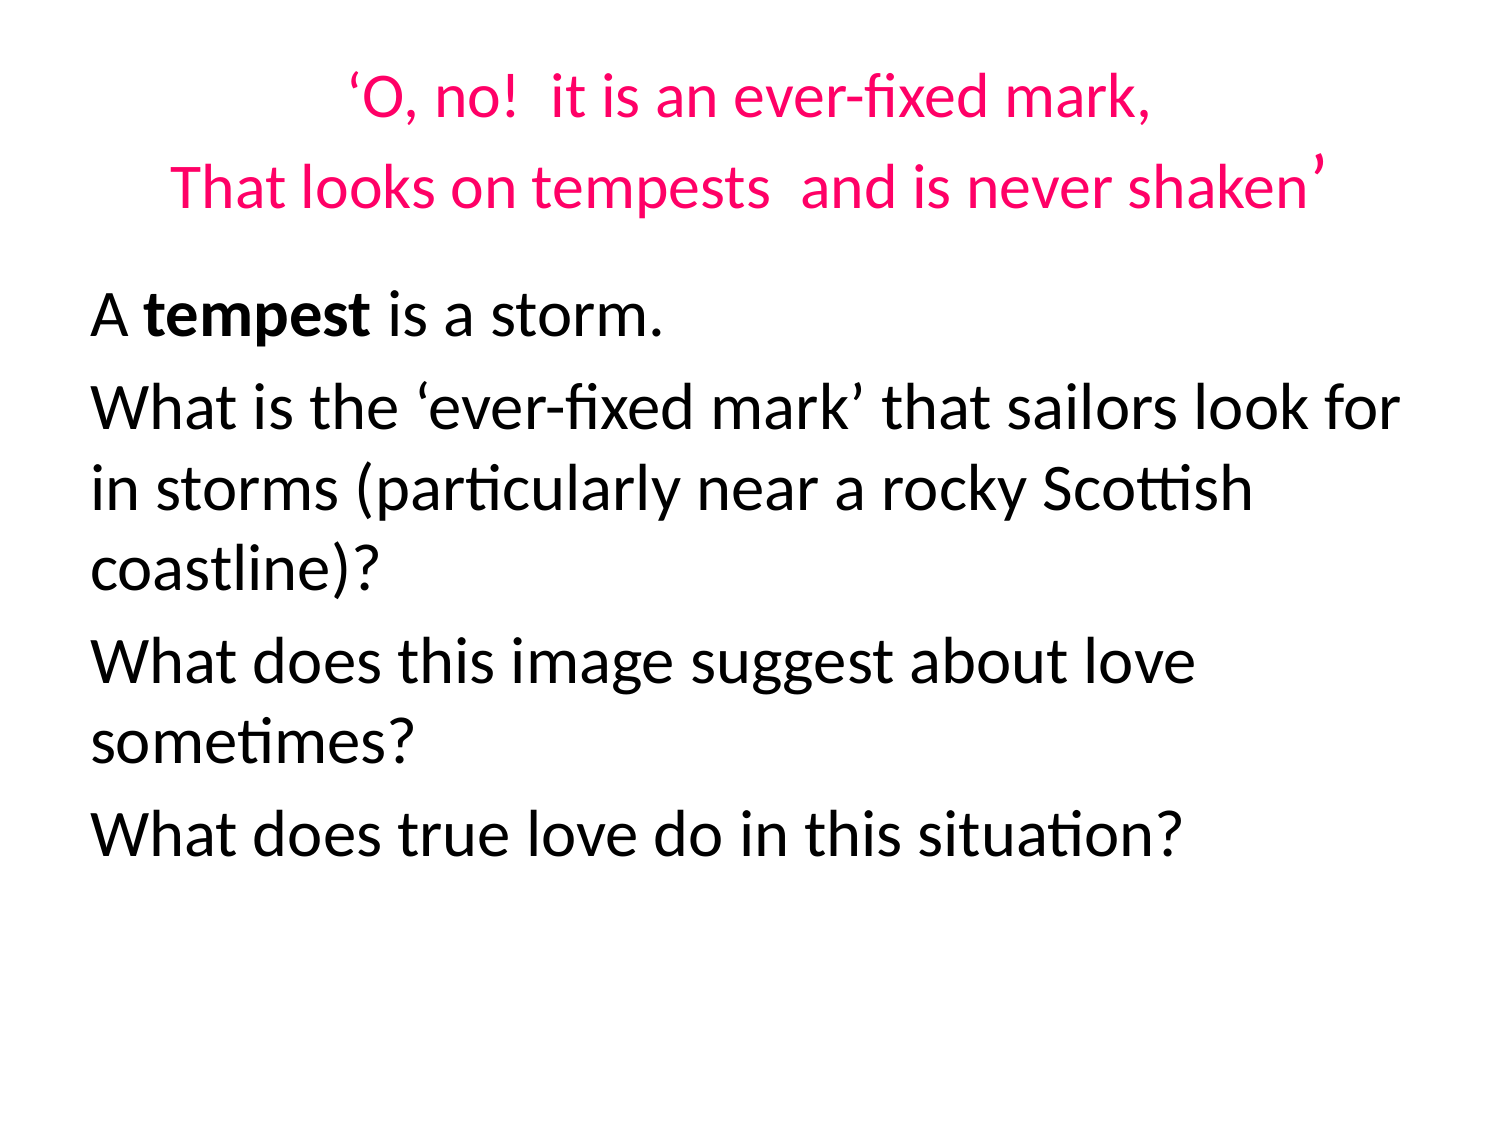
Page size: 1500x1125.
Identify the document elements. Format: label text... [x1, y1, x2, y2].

list A tempest is a storm. What is the ‘ever-fixed mark’ that sailors look for in storms (particularly near a rocky Scottish coastline)? What does this image suggest about love sometimes? What does true love do in this situation? [75, 262, 1425, 1005]
title ‘O, no! it is an ever-fixed mark, That looks on tempests and is never shaken’ [75, 45, 1425, 233]
